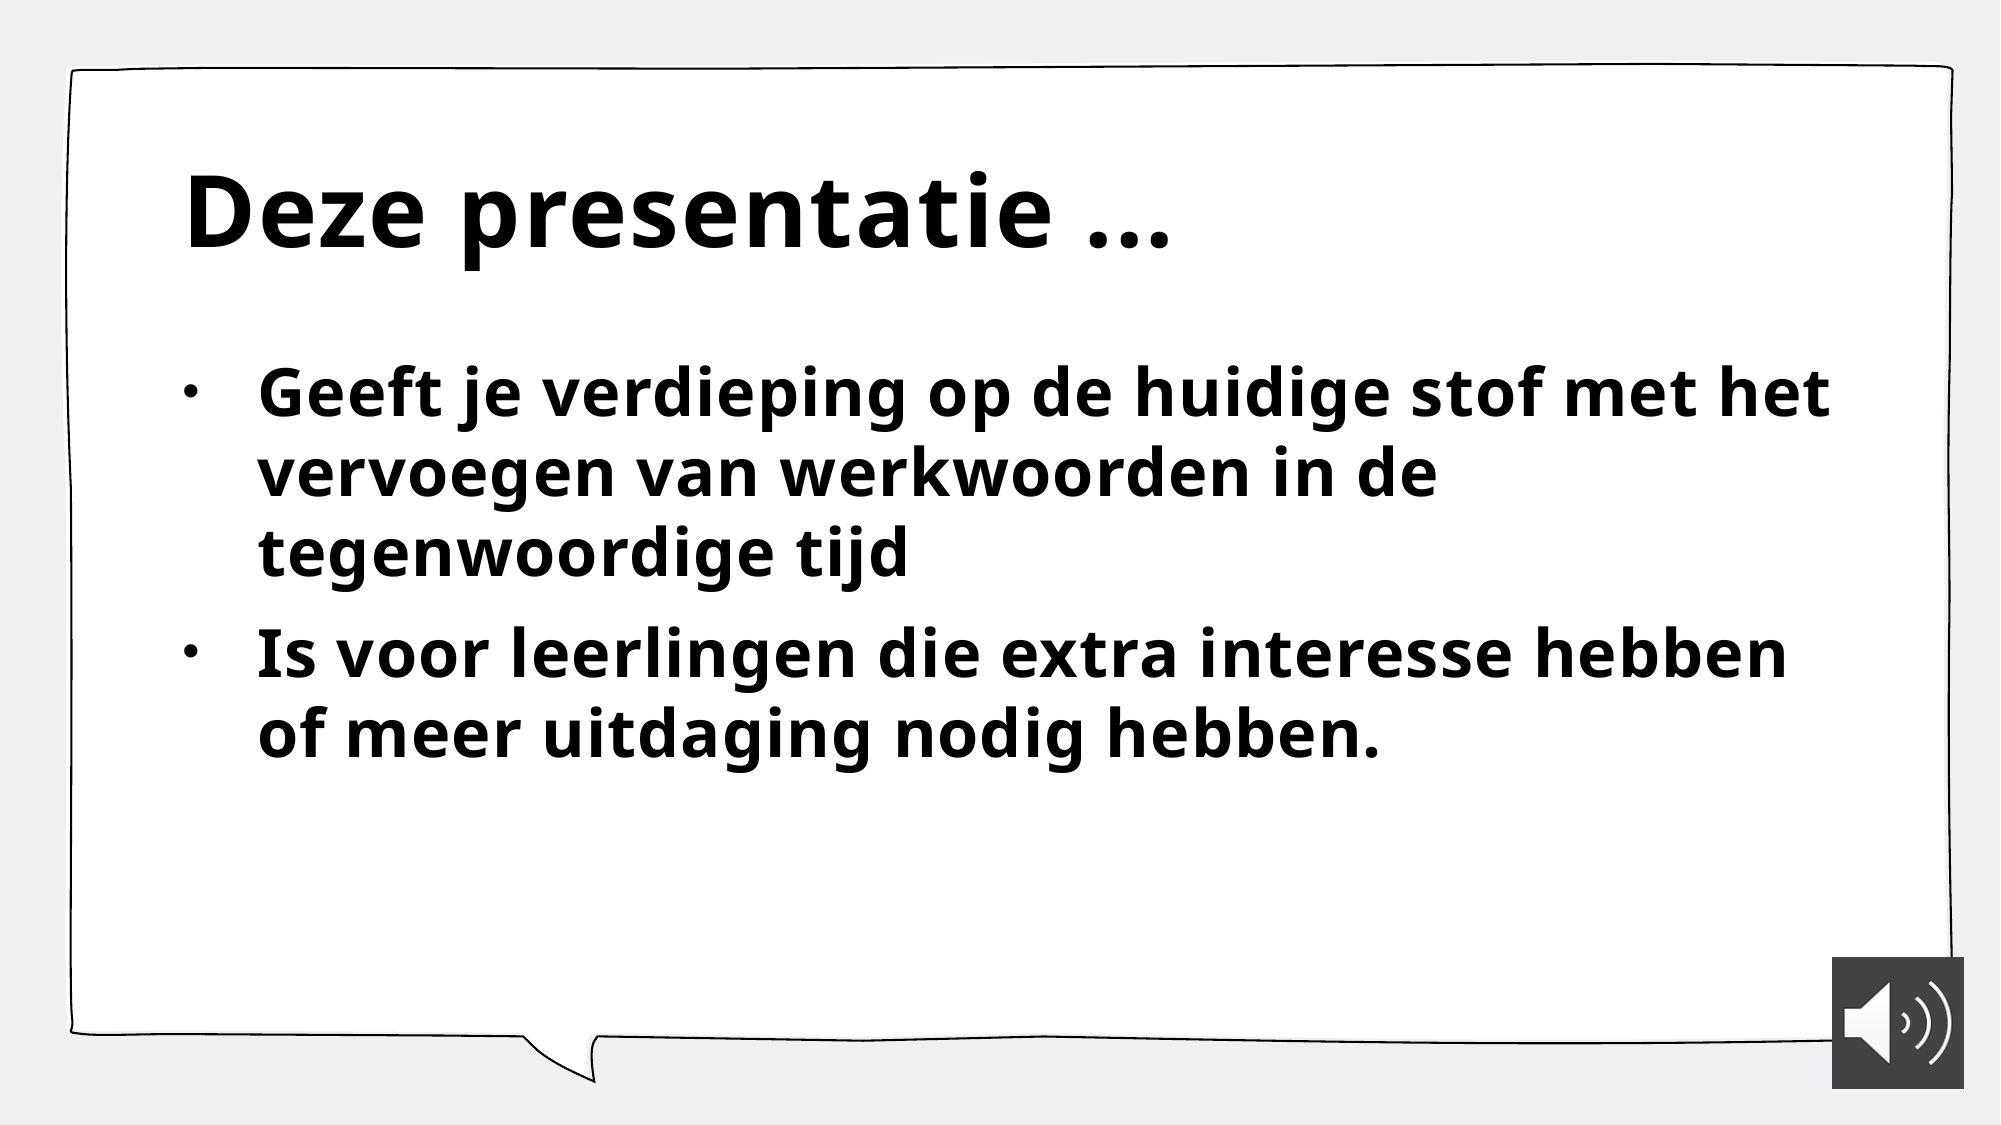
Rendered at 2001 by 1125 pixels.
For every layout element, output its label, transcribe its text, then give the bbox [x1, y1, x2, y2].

title Deze presentatie ... [167, 91, 1863, 324]
picture [1831, 956, 1965, 1090]
list Geeft je verdieping op de huidige stof met het vervoegen van werkwoorden in de tegenwoordige tijd Is voor leerlingen die extra interesse hebben of meer uitdaging nodig hebben. [167, 342, 1863, 971]
